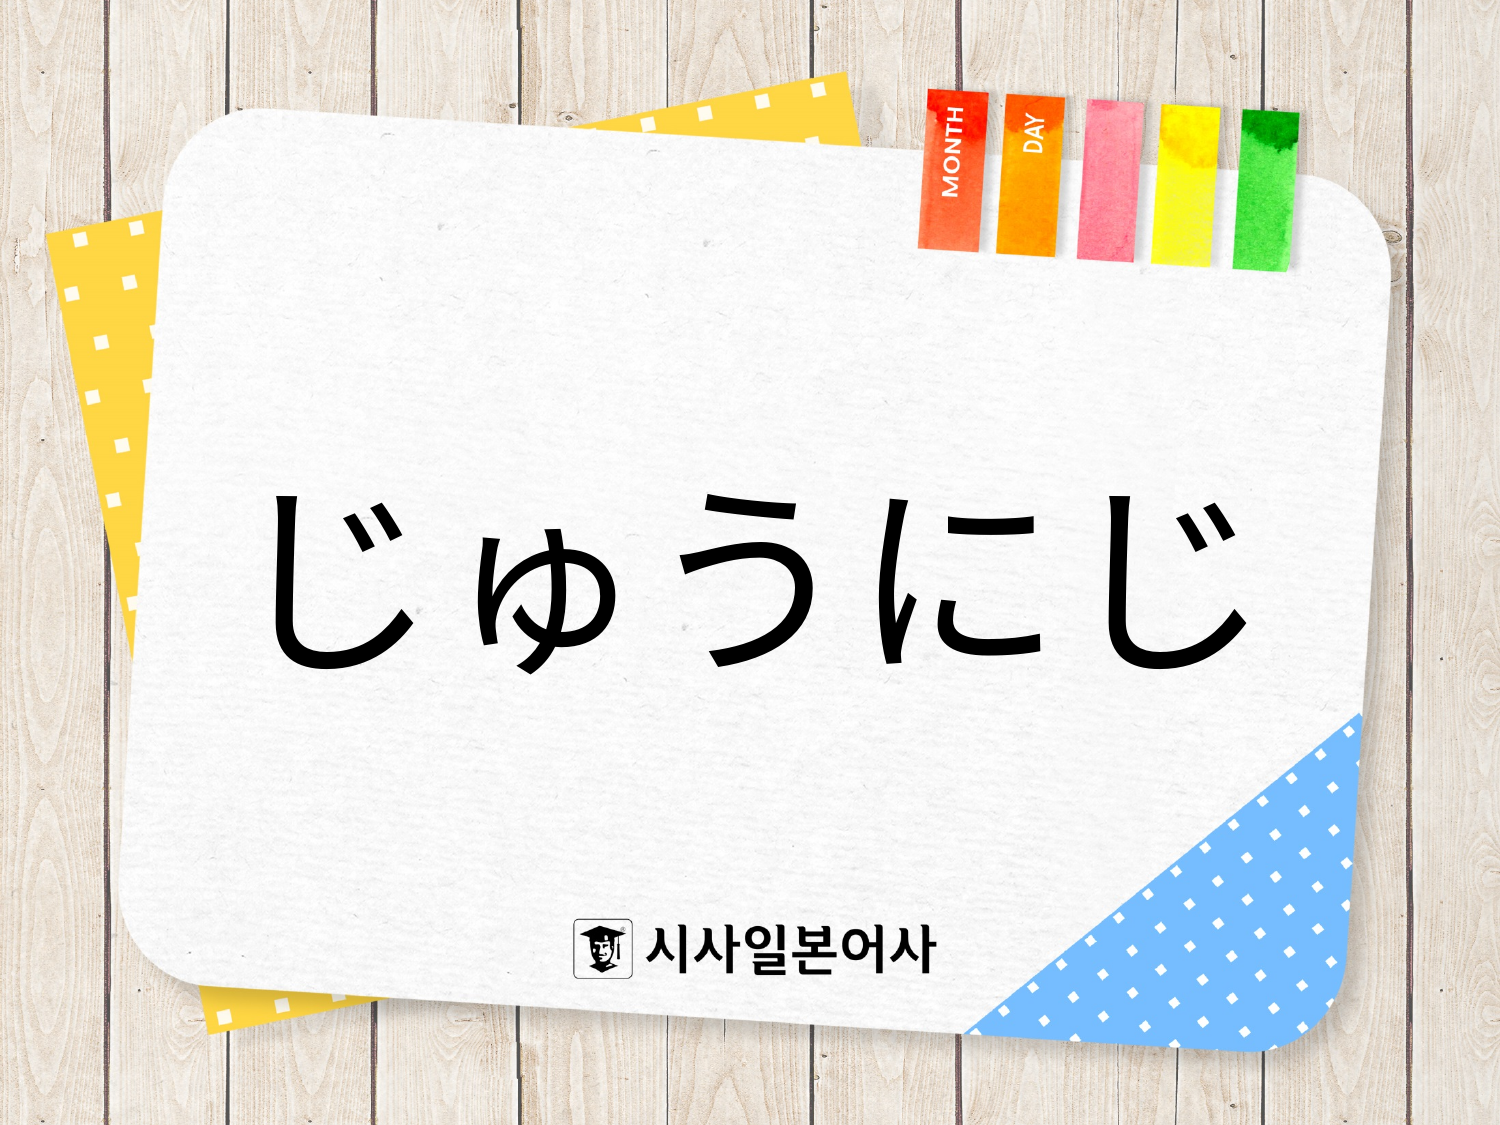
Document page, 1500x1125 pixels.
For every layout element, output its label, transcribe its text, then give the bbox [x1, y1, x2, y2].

title じゅうにじ [75, 338, 1425, 811]
picture [0, 0, 1500, 1125]
